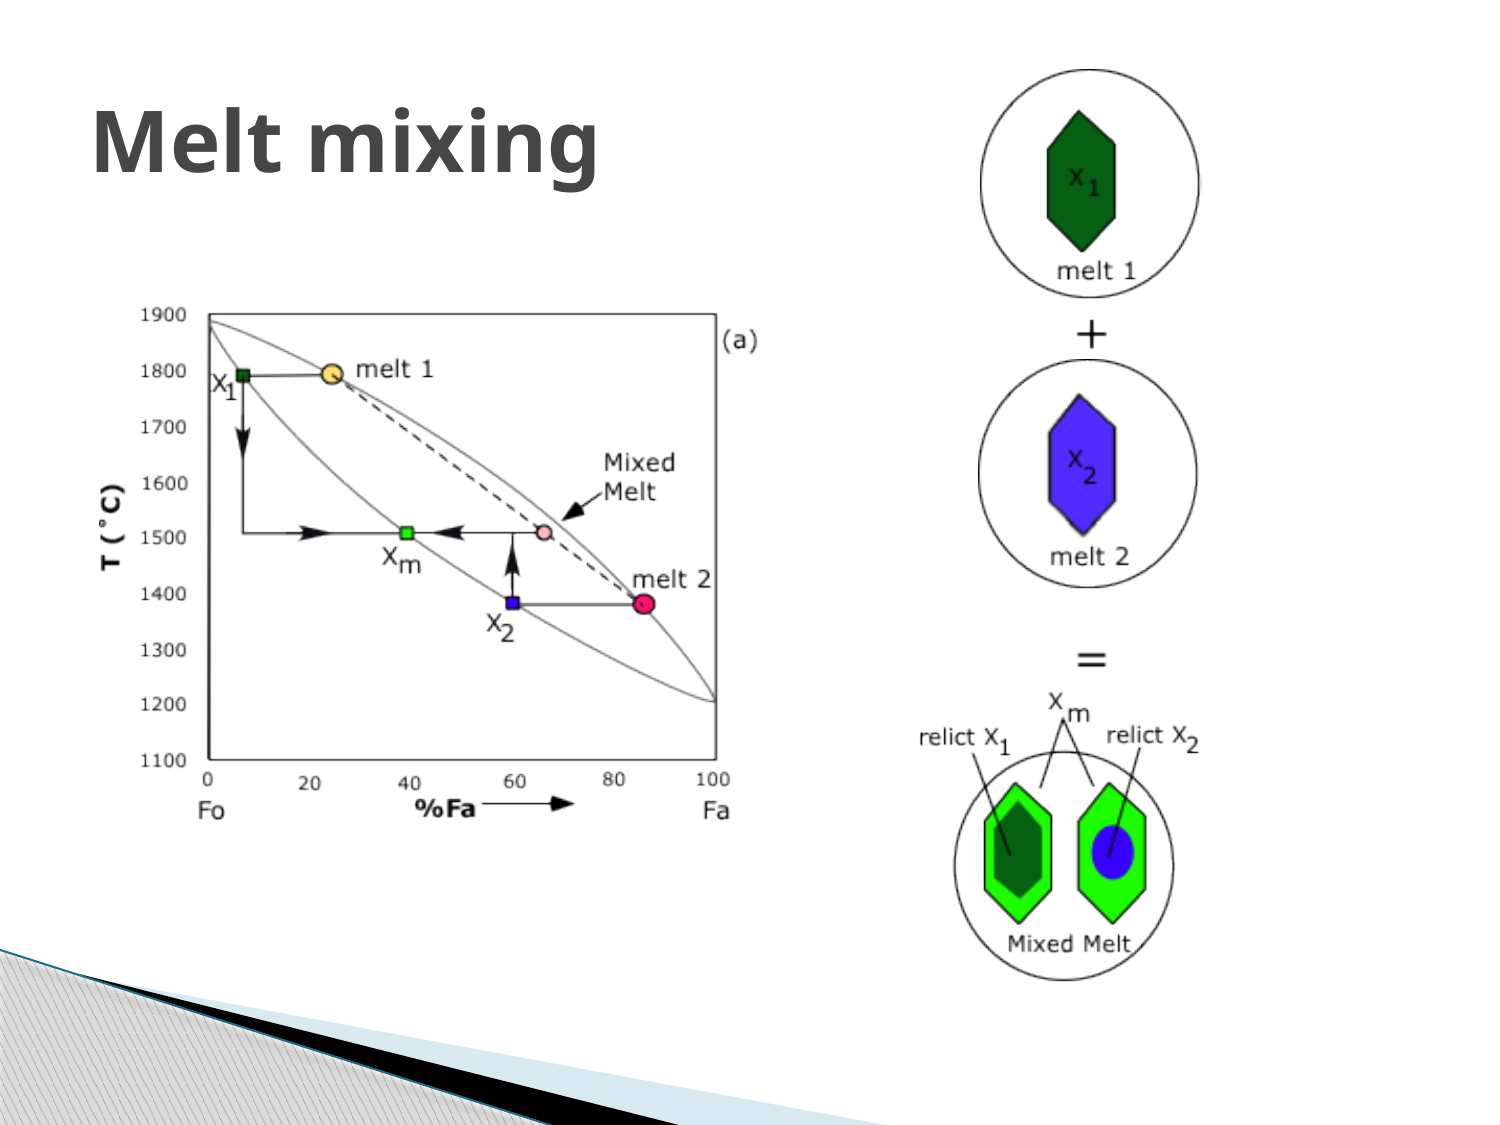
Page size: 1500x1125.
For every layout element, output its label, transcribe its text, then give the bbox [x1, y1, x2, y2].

picture [977, 69, 1202, 591]
title Melt mixing [75, 45, 1425, 233]
picture [919, 627, 1202, 985]
picture [98, 300, 762, 825]
